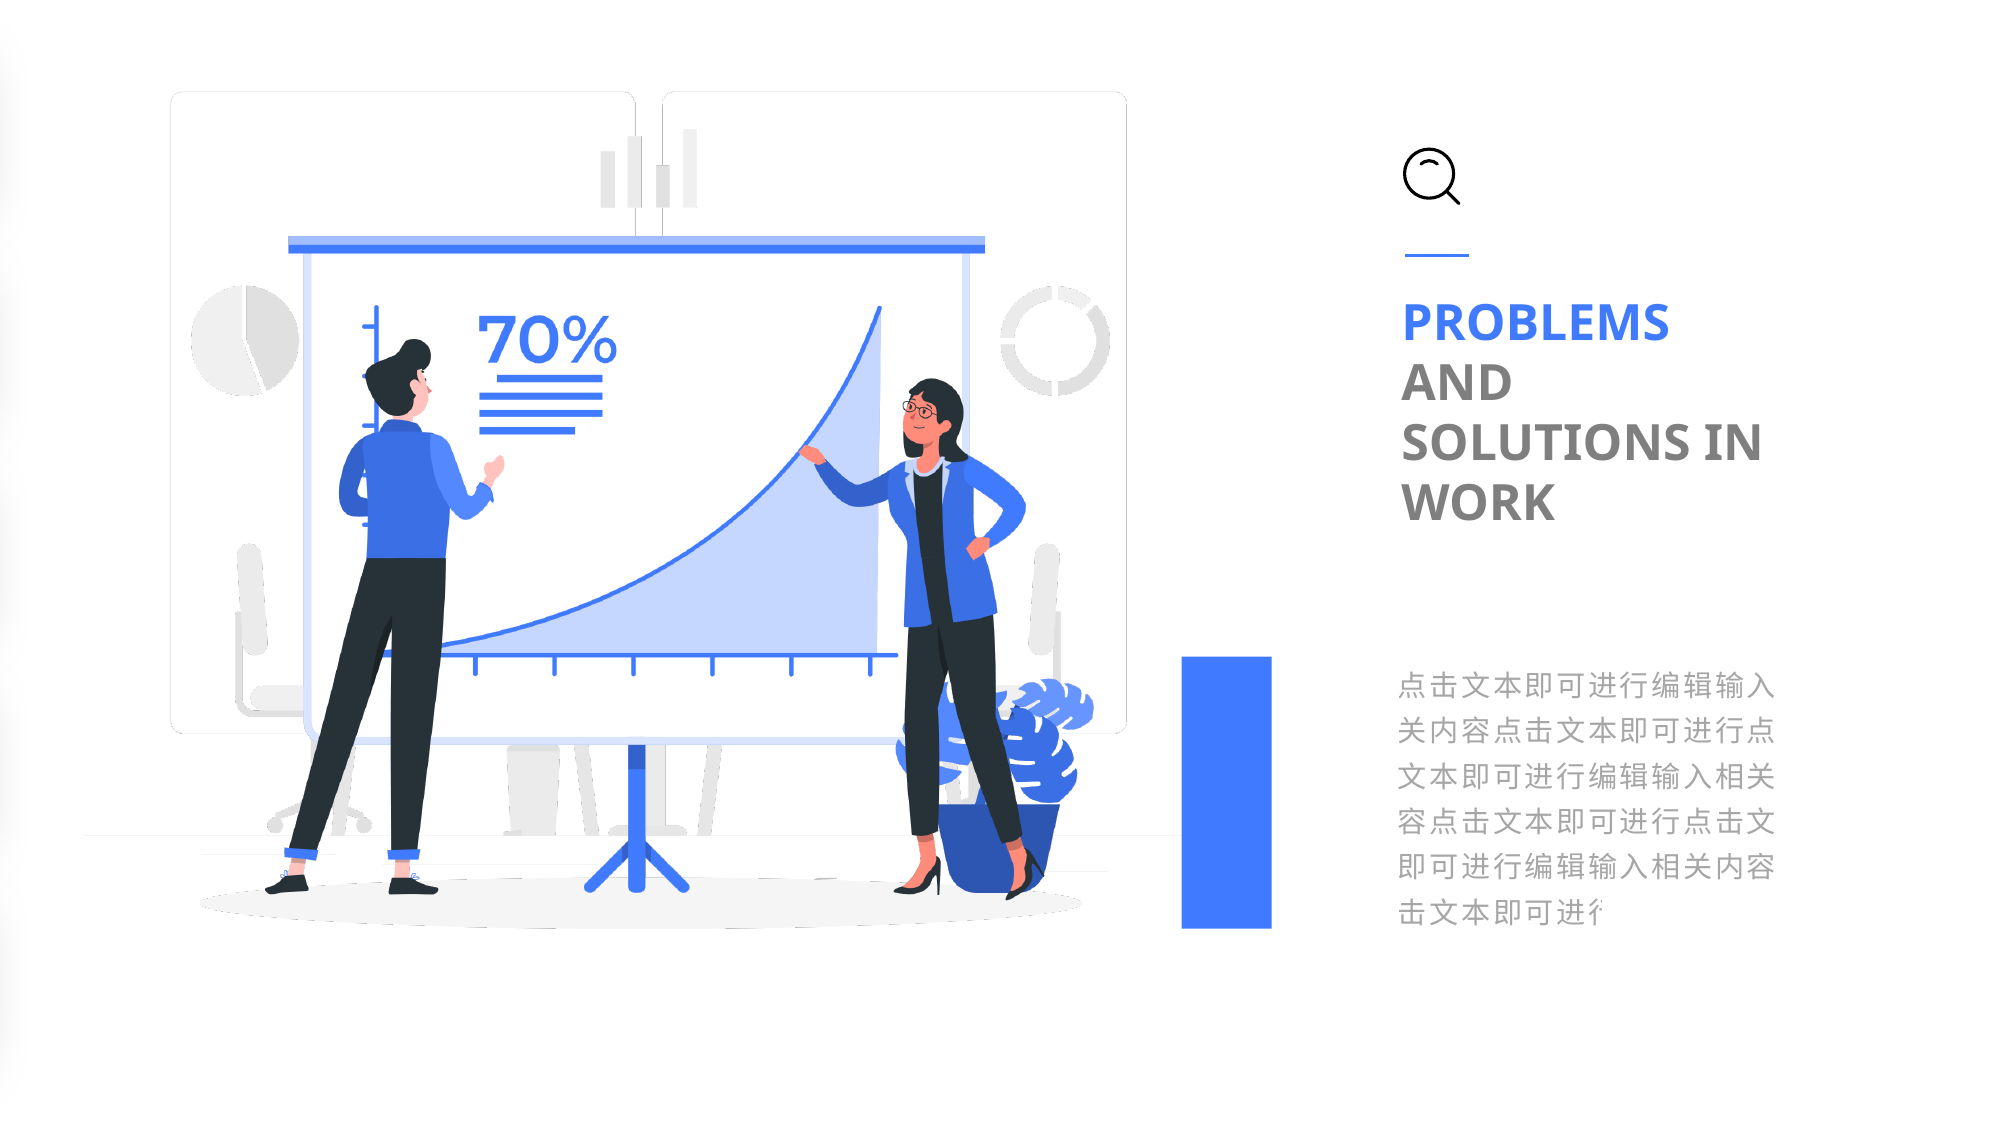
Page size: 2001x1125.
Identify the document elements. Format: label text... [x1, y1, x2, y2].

picture [83, 0, 1220, 1103]
text_box 点击文本即可进行编辑输入相关内容点击文本即可进行点击文本即可进行编辑输入相关内容点击文本即可进行点击文本即可进行编辑输入相关内容点击文本即可进行 [1397, 656, 1815, 930]
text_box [1404, 149, 1459, 204]
text_box [1220, 656, 1273, 930]
text_box PROBLEMS AND SOLUTIONS IN WORK [1401, 290, 1862, 531]
